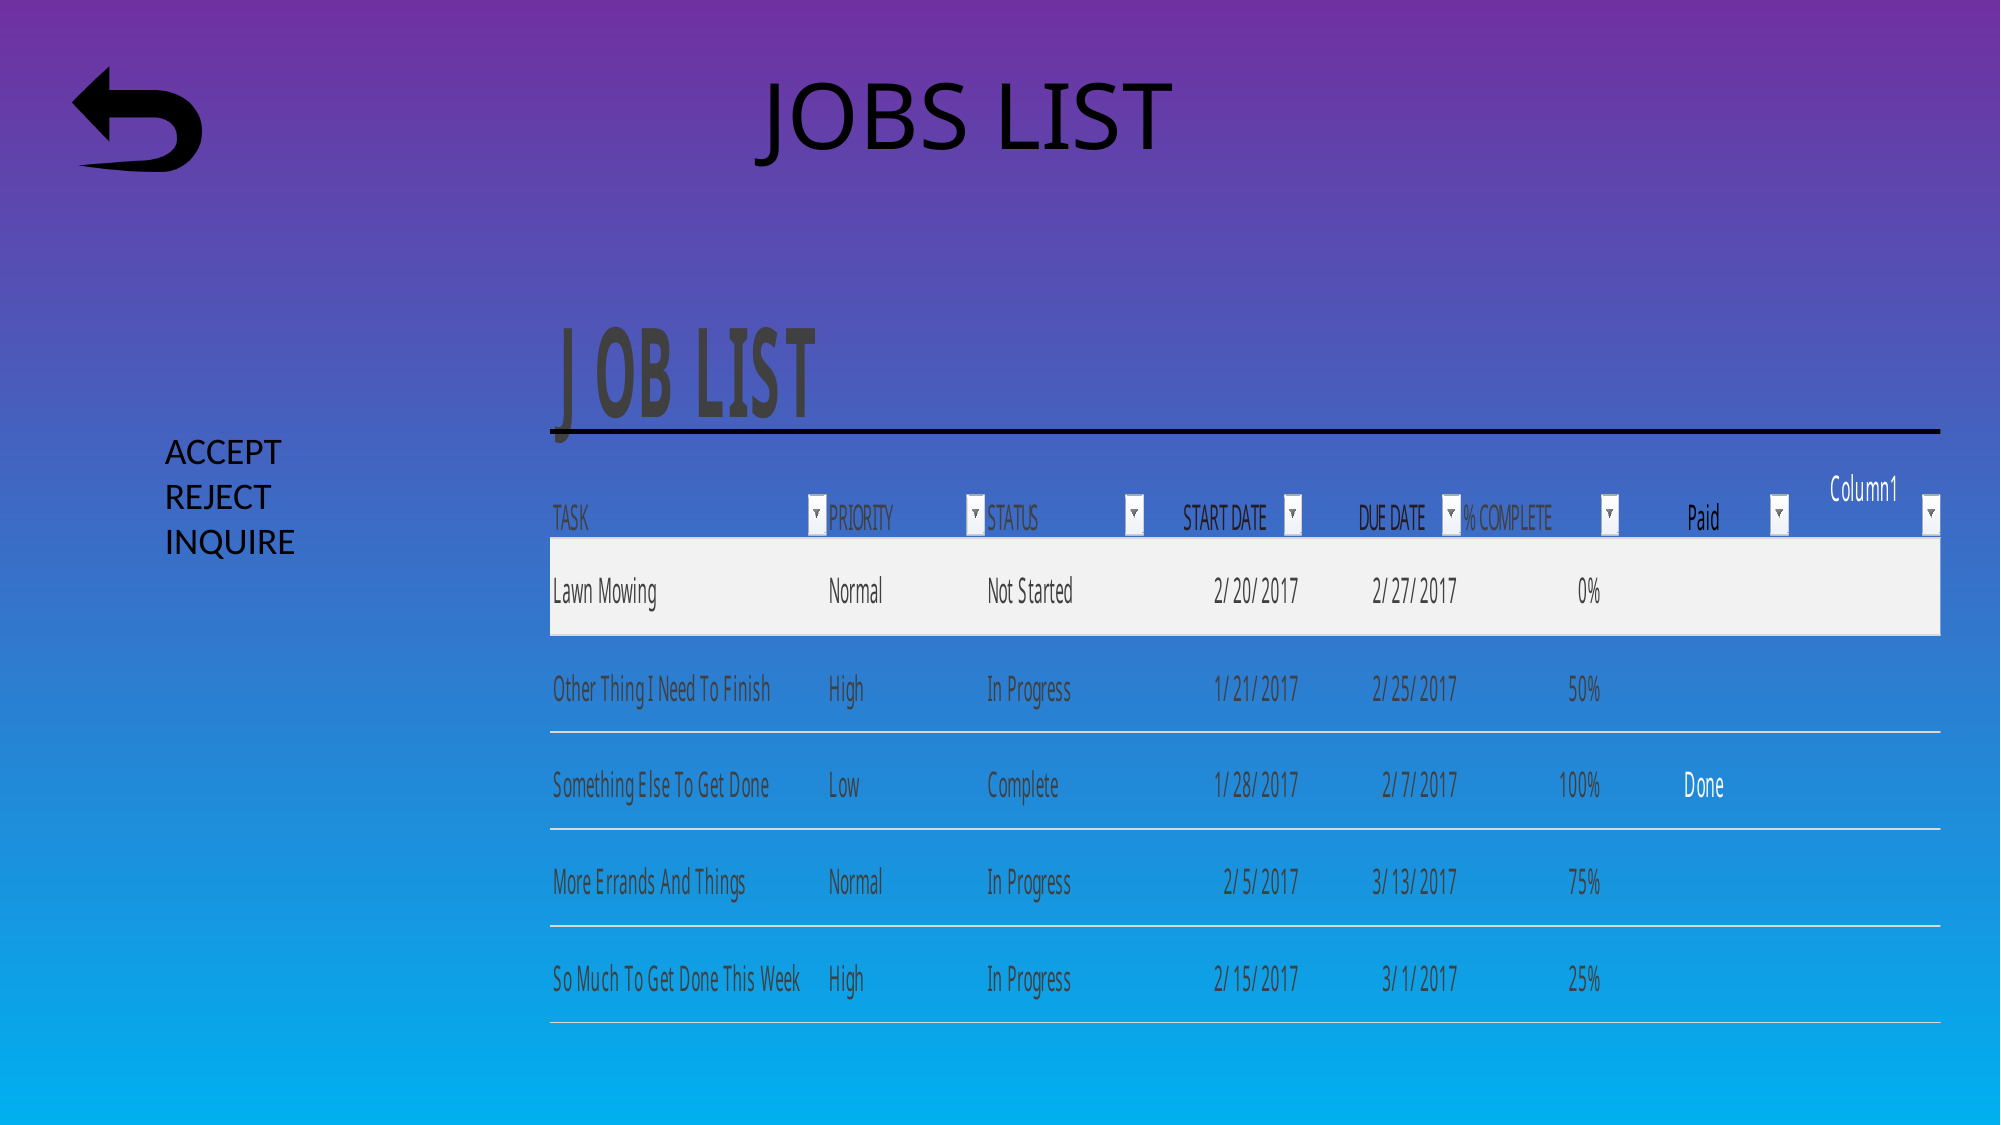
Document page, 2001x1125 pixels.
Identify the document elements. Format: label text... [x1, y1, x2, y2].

title JOBS LIST [105, 10, 1831, 229]
text_box ACCEPT REJECT INQUIRE [149, 419, 524, 570]
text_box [524, 194, 1941, 1024]
picture [62, 44, 213, 195]
